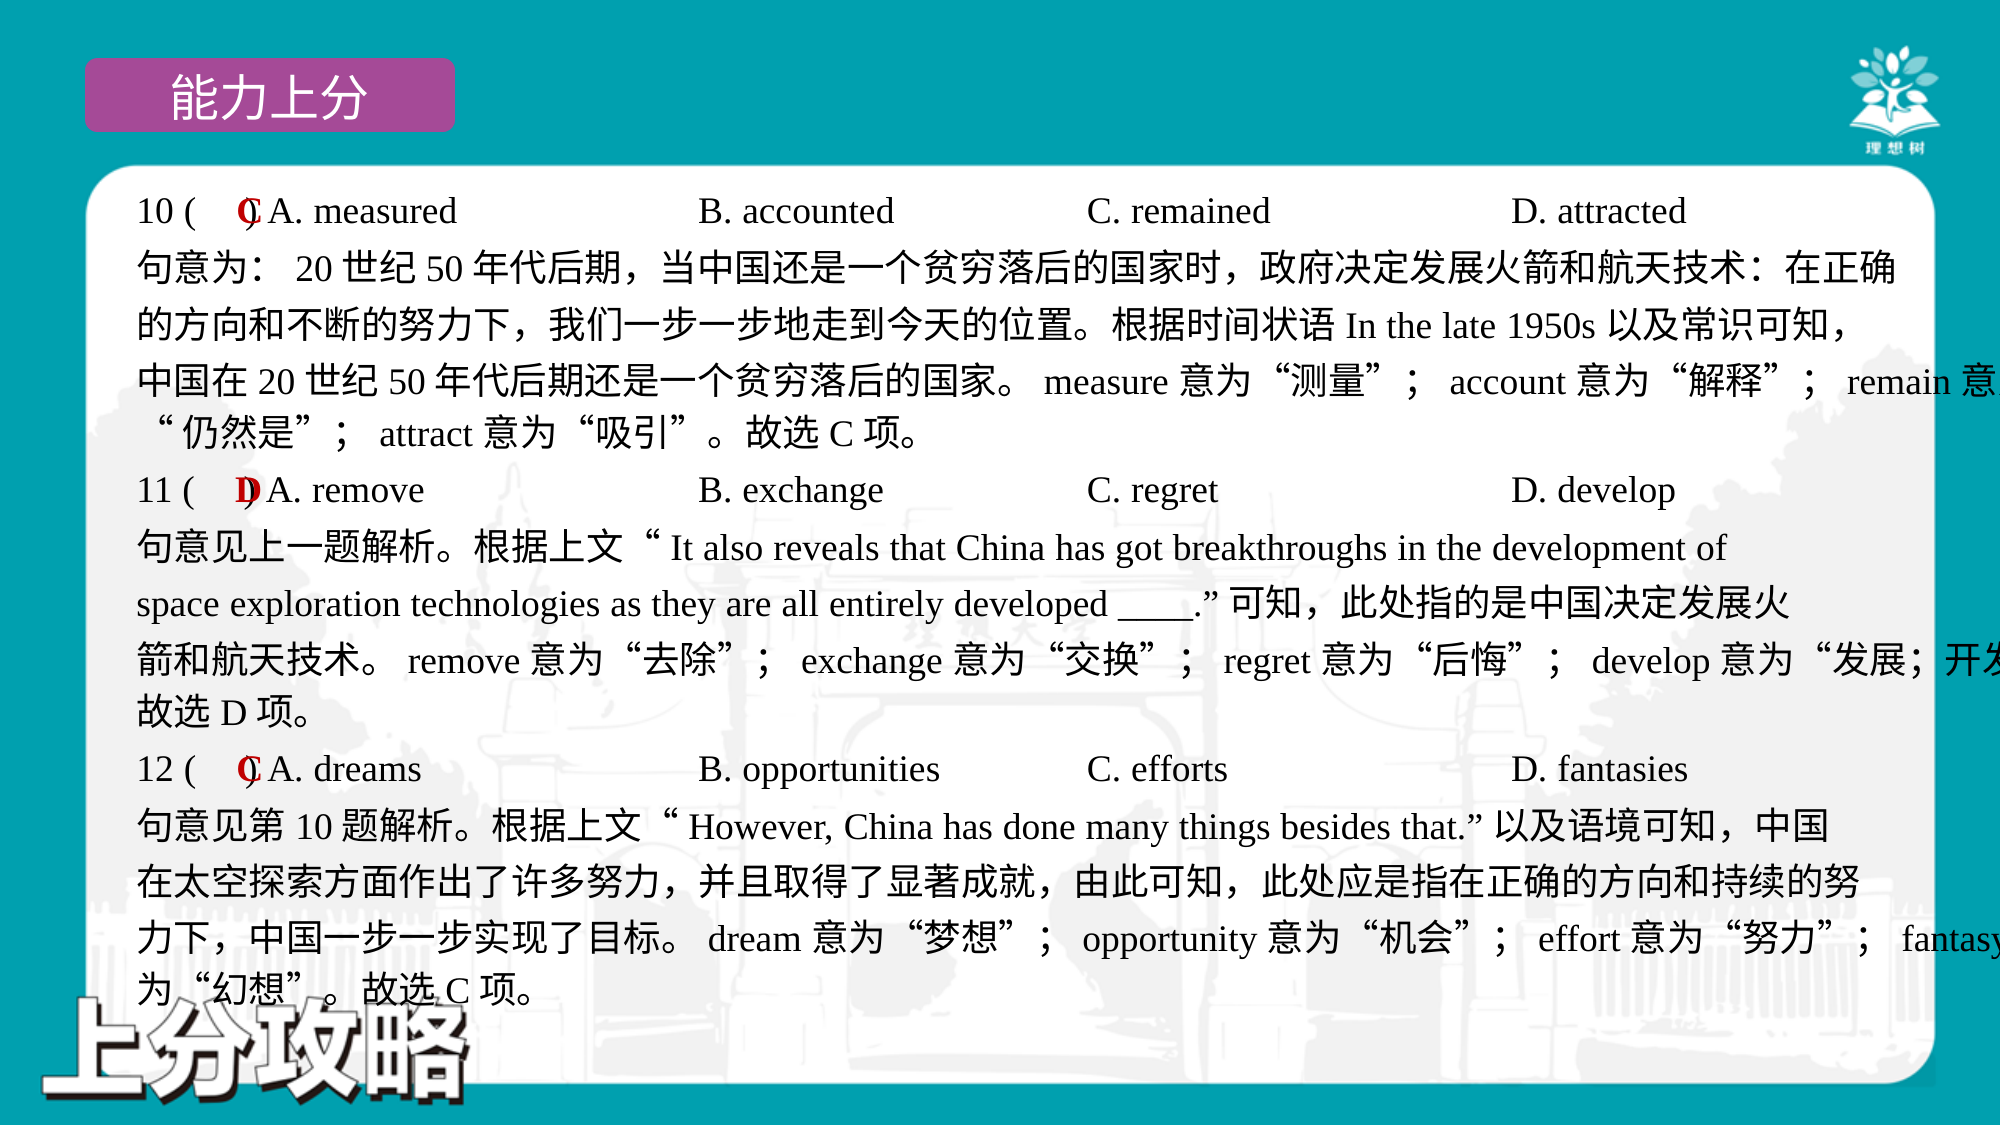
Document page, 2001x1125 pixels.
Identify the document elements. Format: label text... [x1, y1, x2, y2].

text_box 句意为：20世纪50年代后期，当中国还是一个贫穷落后的国家时，政府决定发展火箭和航天技术：在正确 的方向和不断的努力下，我们一步一步地走到今天的位置。根据时间状语In the late 1950s以及常识可知， 中国在20世纪50年代后期还是一个贫穷落后的国家。measure意为“测量”；account意为“解释”；remain意为 “仍然是”；attract意为“吸引”。故选C项。 [136, 233, 1865, 451]
text_box 10 ( ) A. measured B. accounted C. remained D. attracted [278, 176, 1865, 227]
text_box 句意见第10题解析。根据上文“However, China has done many things besides that.”以及语境可知，中国 在太空探索方面作出了许多努力，并且取得了显著成就，由此可知，此处应是指在正确的方向和持续的努 力下，中国一步一步实现了目标。dream意为“梦想”；opportunity意为“机会”；effort意为“努力”；fantasy意 为“幻想”。故选C项。 [136, 790, 1865, 1008]
text_box 句意见上一题解析。根据上文“It also reveals that China has got breakthroughs in the development of space exploration technologies as they are all entirely developed ____.”可知，此处指的是中国决定发展火 箭和航天技术。remove意为“去除”；exchange意为“交换”；regret意为“后悔”；develop意为“发展；开发”。 故选D项。 [136, 511, 1865, 730]
text_box C [222, 176, 278, 227]
text_box 12 ( ) A. dreams B. opportunities C. efforts D. fantasies [278, 734, 1865, 785]
text_box 10 ( ) A. measured B. accounted C. remained D. attracted [136, 176, 222, 227]
text_box D [221, 455, 276, 506]
text_box C [222, 734, 278, 785]
text_box 12 ( ) A. dreams B. opportunities C. efforts D. fantasies [136, 734, 222, 785]
picture [0, 0, 2000, 1125]
text_box 11 ( ) A. remove B. exchange C. regret D. develop [136, 456, 1865, 507]
